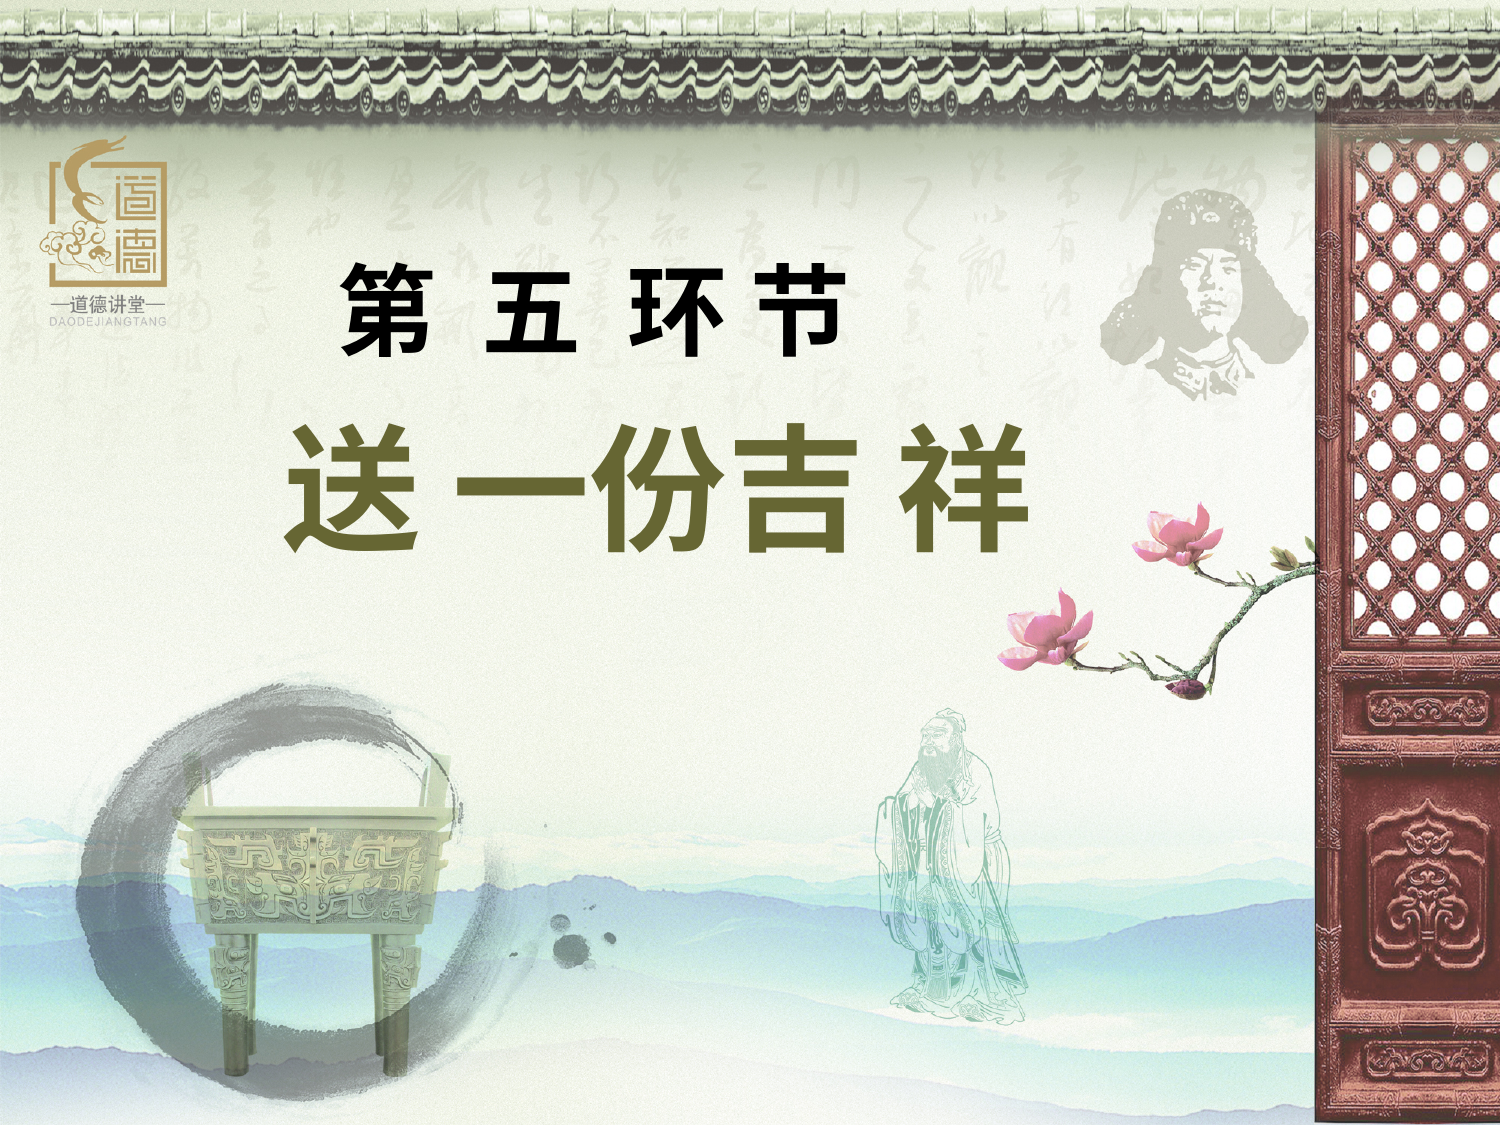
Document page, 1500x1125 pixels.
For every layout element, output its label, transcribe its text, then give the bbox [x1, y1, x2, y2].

text_box 第 五 环 节 [321, 240, 1061, 376]
picture [0, 0, 1500, 1125]
slide_number [1074, 1024, 1426, 1103]
text_box 送 一份吉 祥 [0, 395, 1318, 575]
